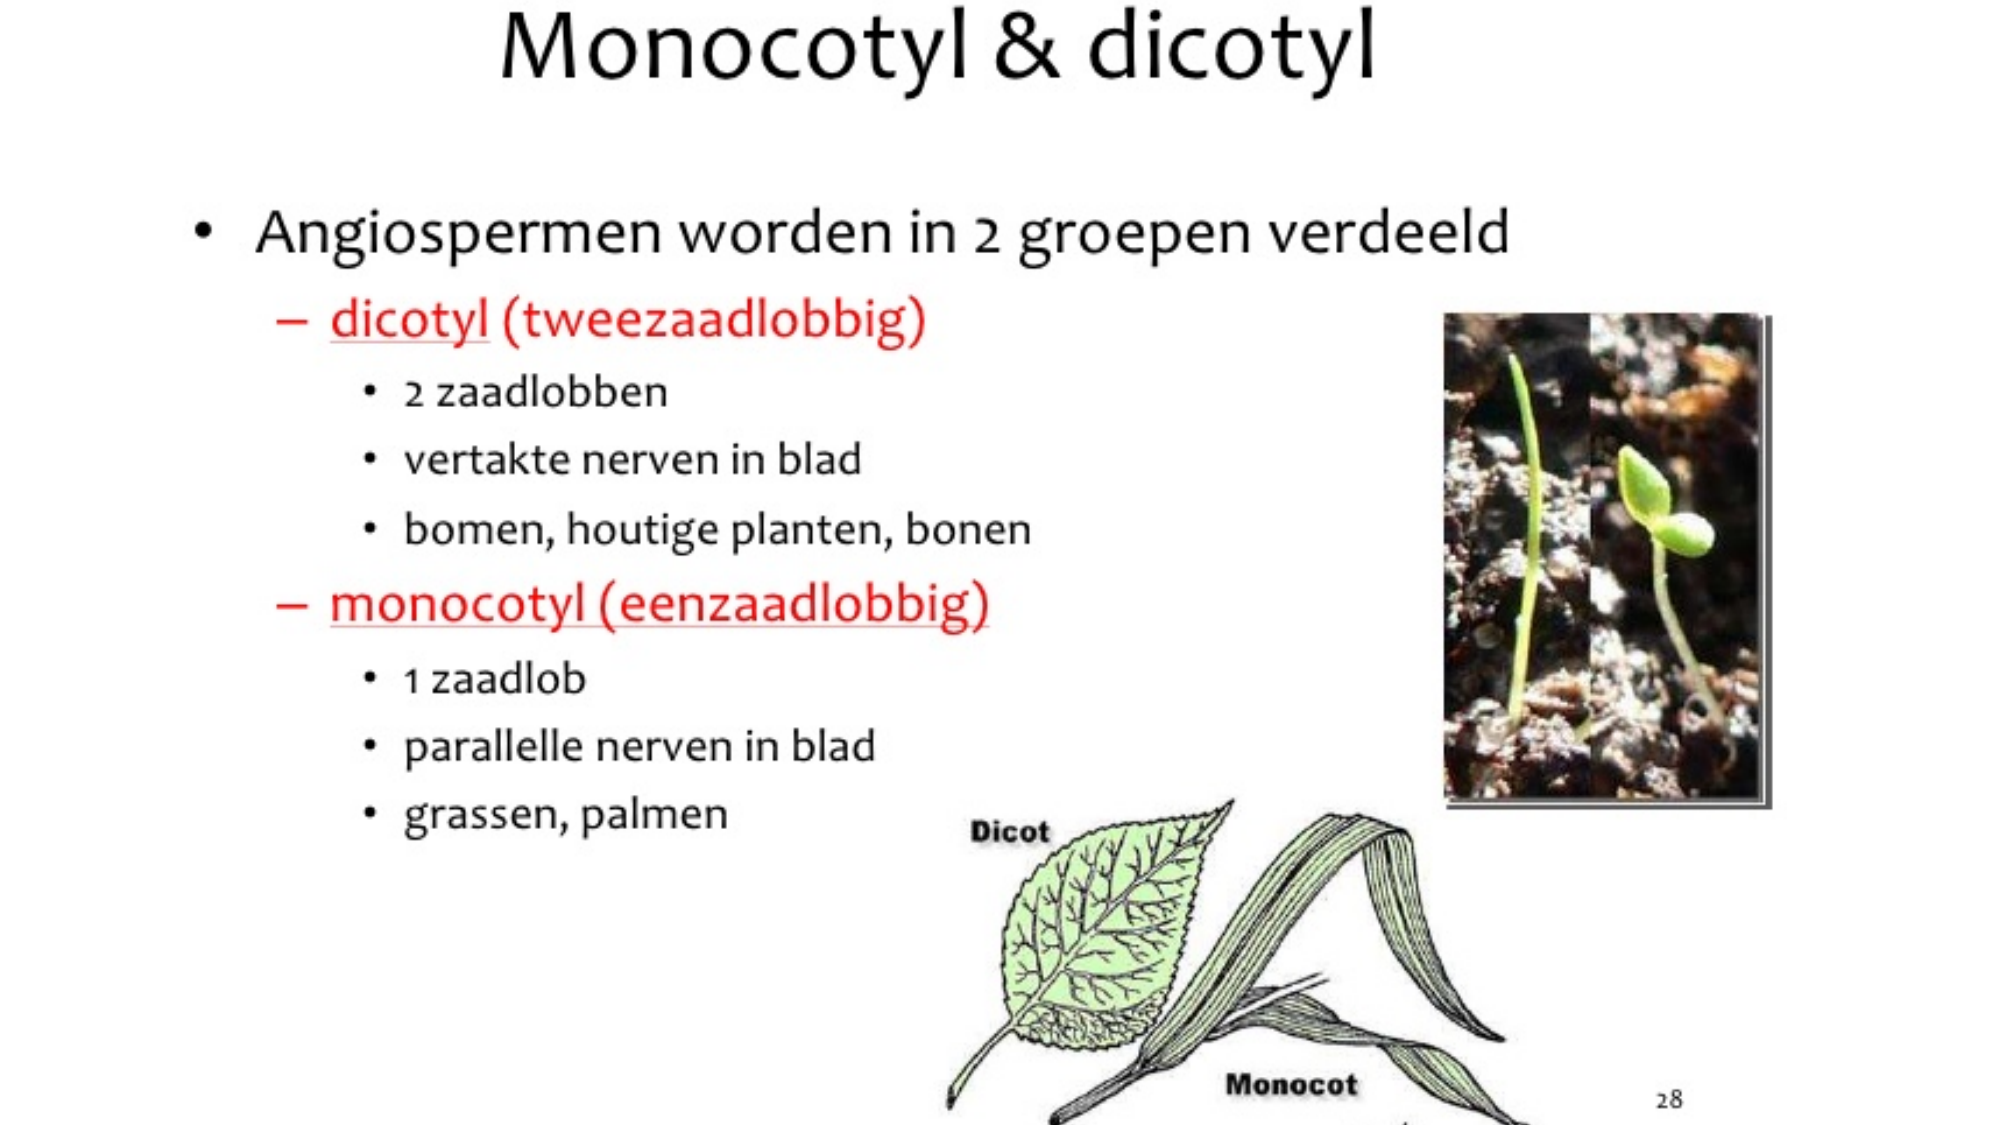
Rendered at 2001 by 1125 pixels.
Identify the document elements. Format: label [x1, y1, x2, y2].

picture [91, 0, 1787, 1125]
